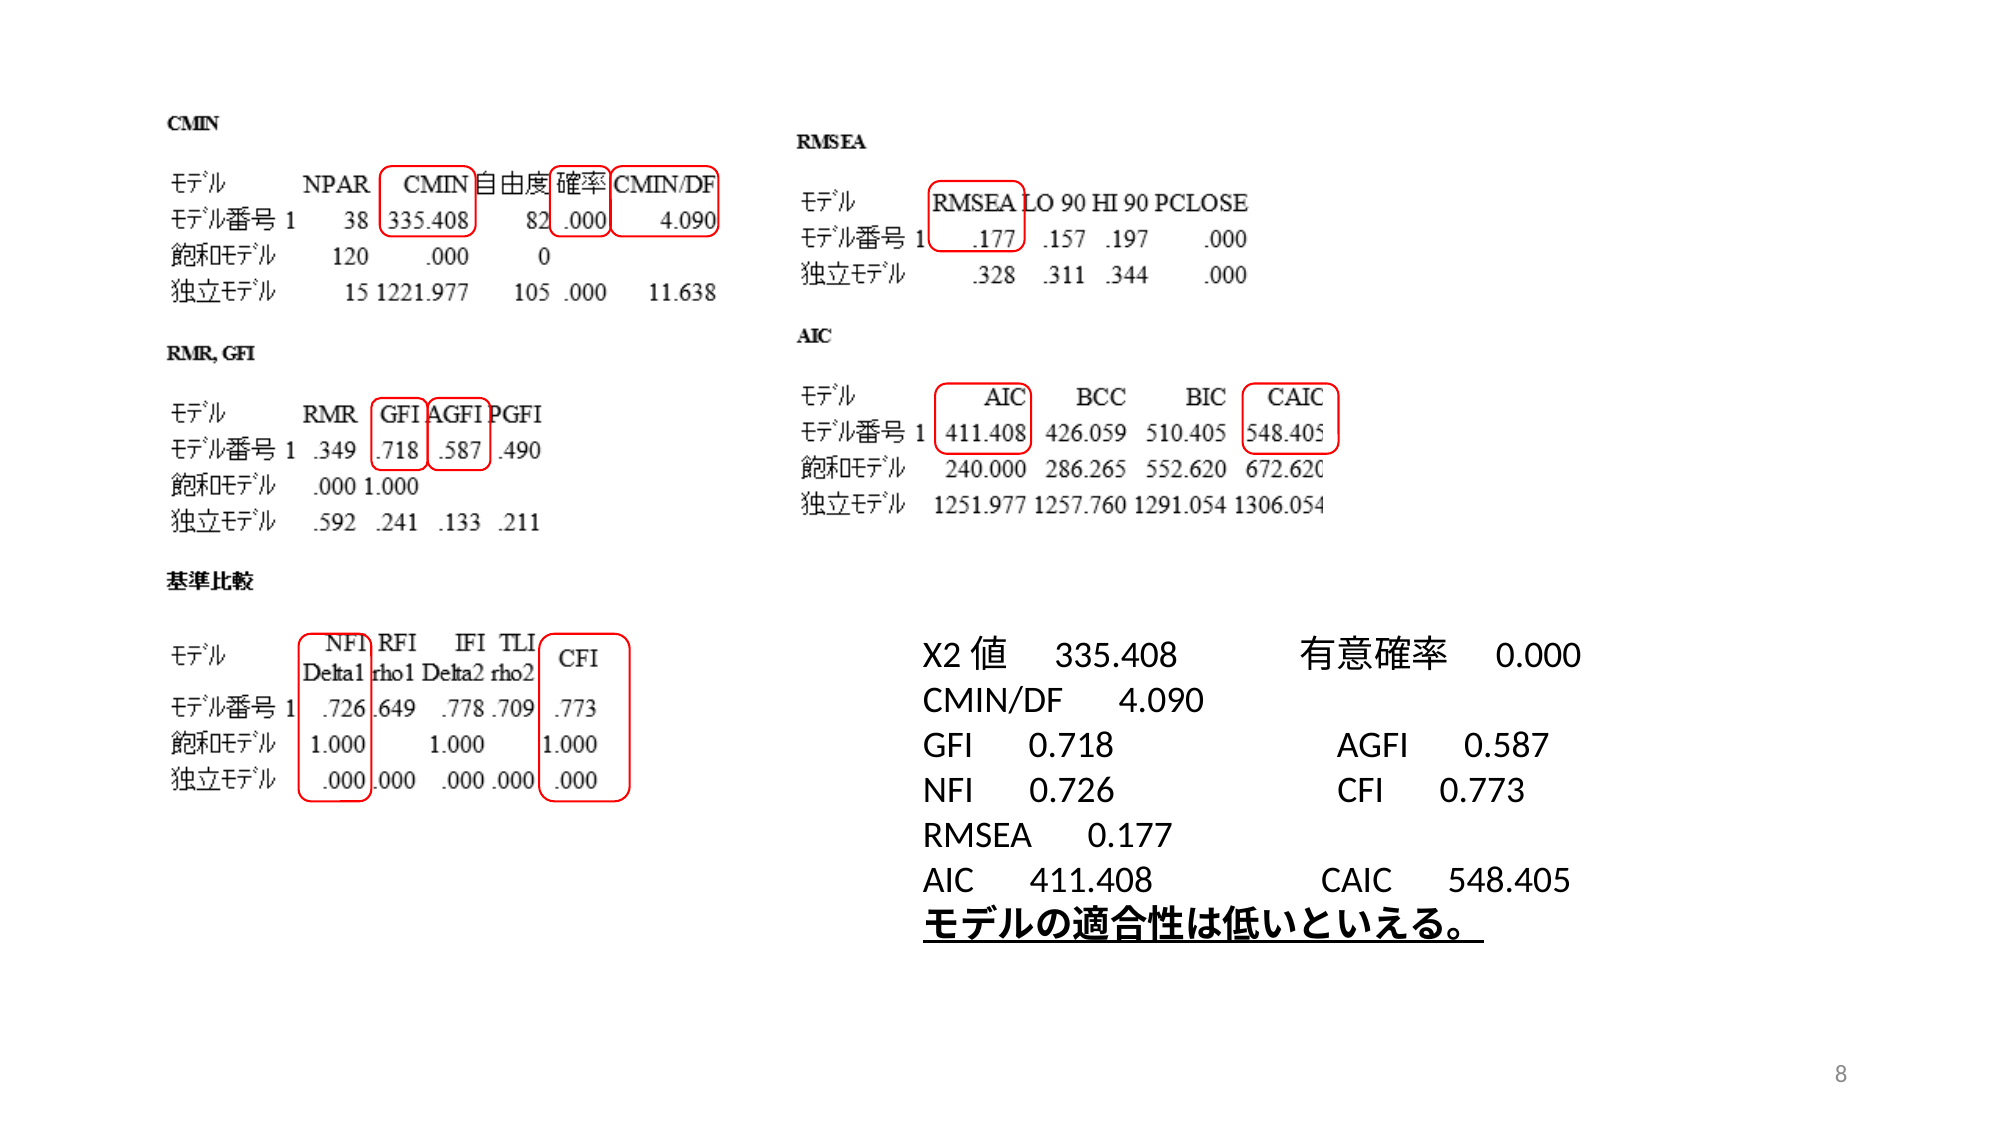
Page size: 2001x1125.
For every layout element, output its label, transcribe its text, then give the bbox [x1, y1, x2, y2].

slide_number 8 [1412, 1042, 1863, 1103]
text_box [1323, 382, 1340, 455]
picture [794, 107, 1323, 537]
text_box X2値 335.408 有意確率 0.000 CMIN/DF 4.090 GFI 0.718 AGFI 0.587 NFI 0.726 CFI 0.773 RMSEA 0.177 AIC 411.408 CAIC 548.405 モデルの適合性は低いといえる。 [908, 622, 1909, 998]
picture [161, 107, 734, 802]
